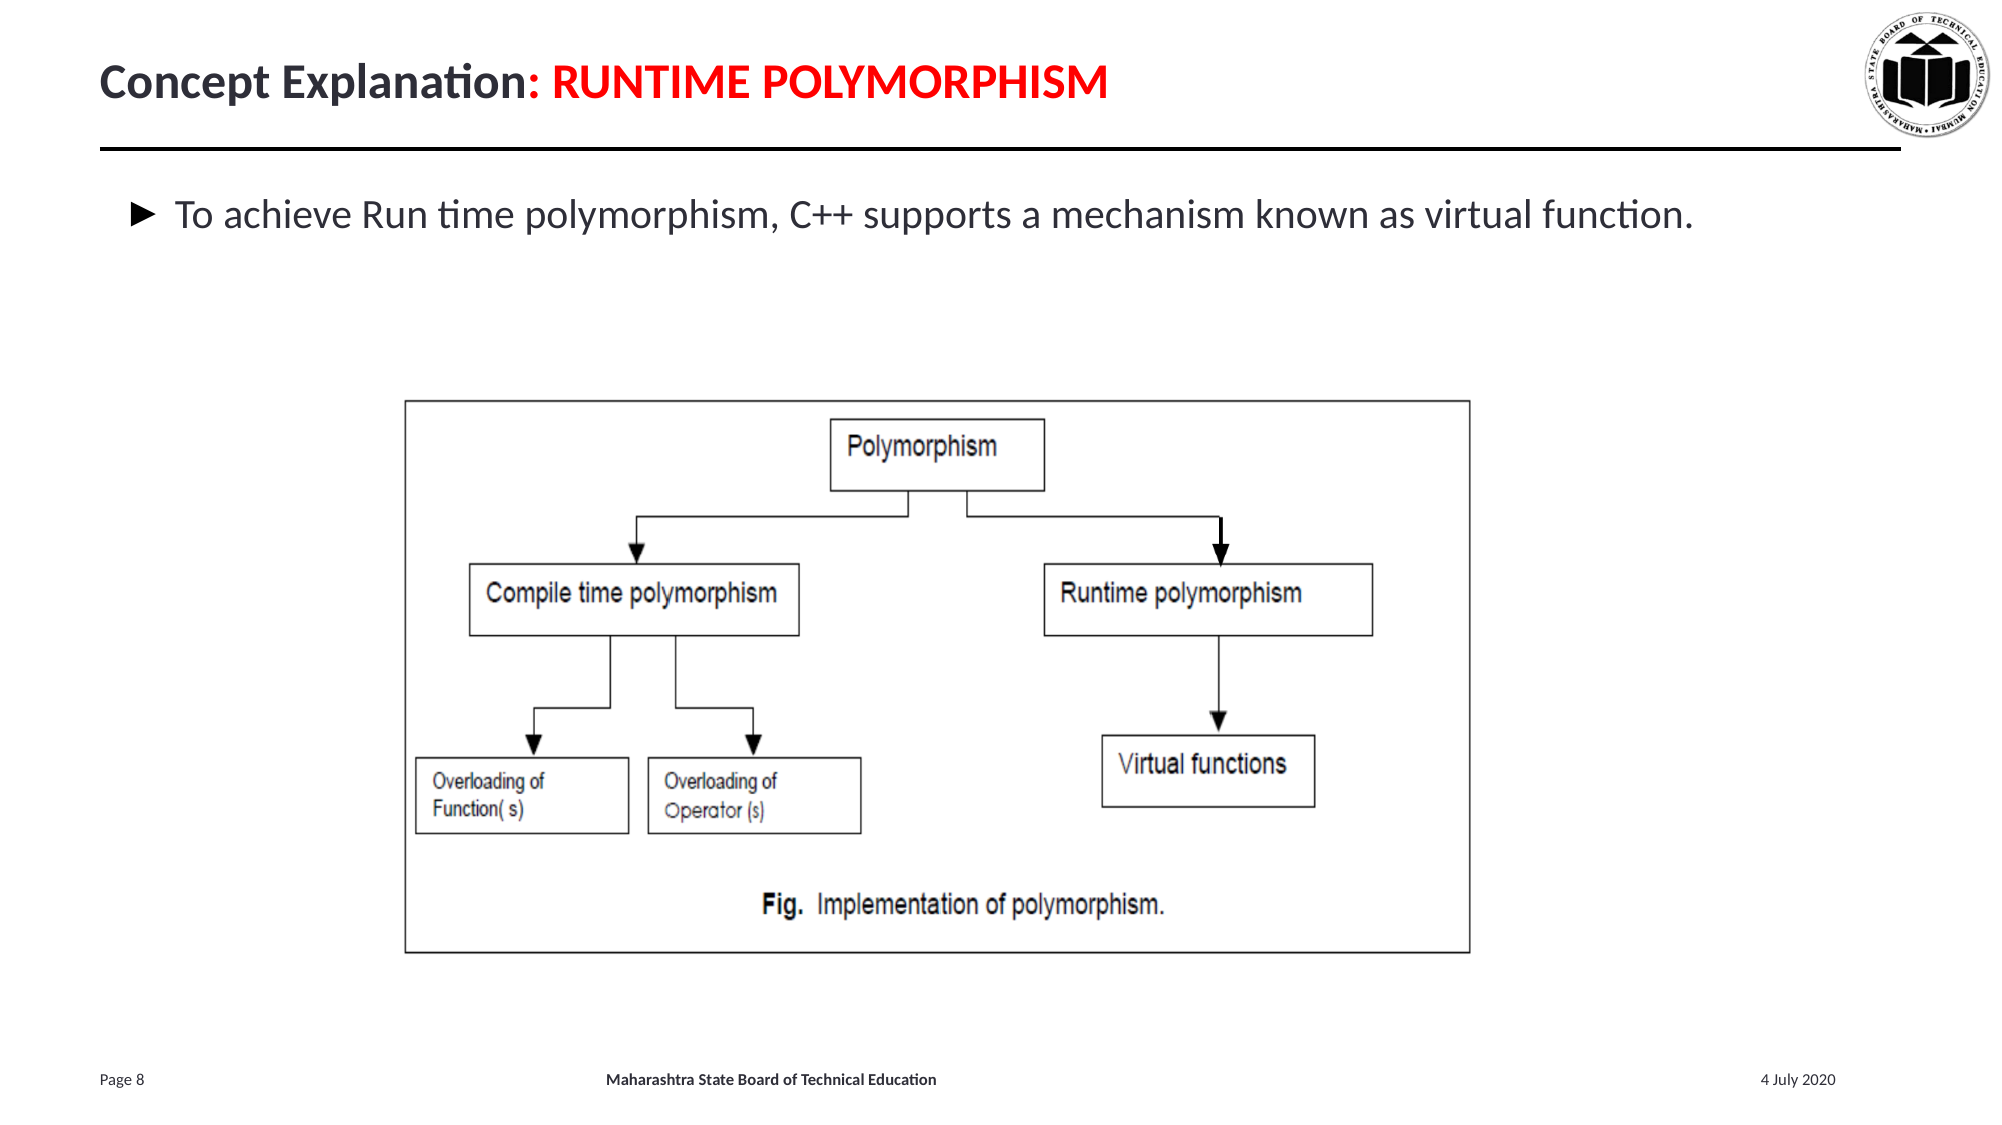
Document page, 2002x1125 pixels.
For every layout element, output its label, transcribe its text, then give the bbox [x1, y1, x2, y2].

title Concept Explanation: RUNTIME POLYMORPHISM [100, 48, 1901, 146]
picture [1852, 0, 2001, 149]
picture [399, 394, 1482, 955]
list To achieve Run time polymorphism, C++ supports a mechanism known as virtual function. [100, 186, 1901, 999]
